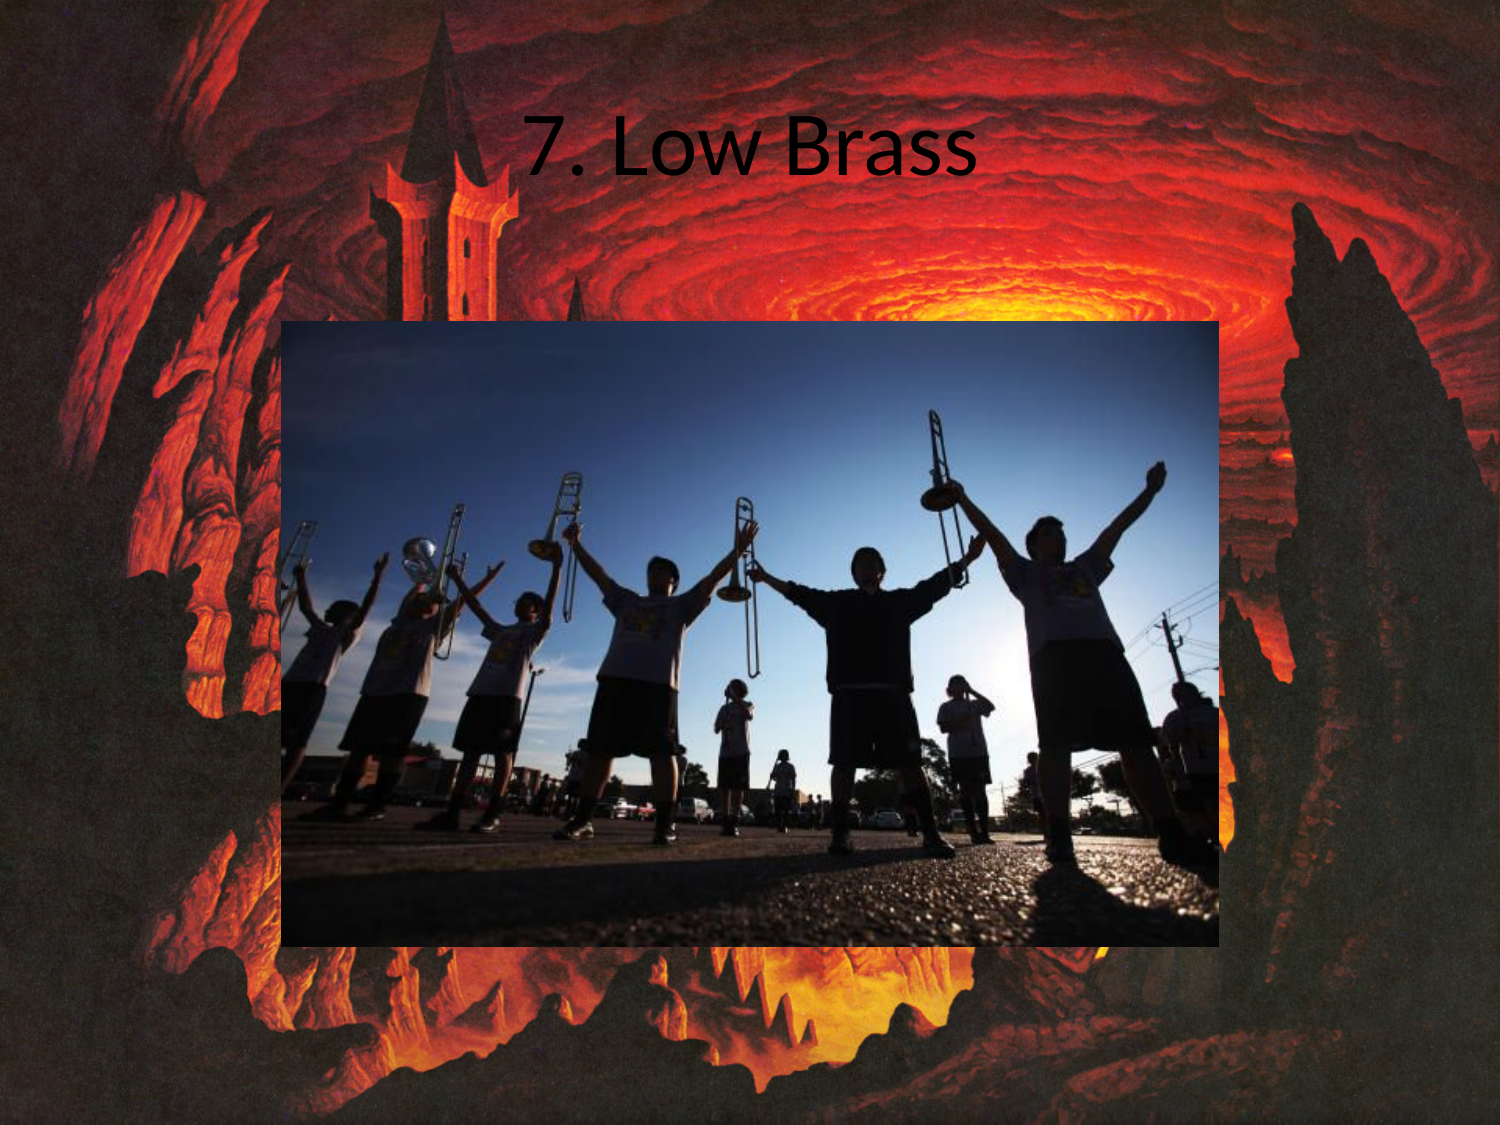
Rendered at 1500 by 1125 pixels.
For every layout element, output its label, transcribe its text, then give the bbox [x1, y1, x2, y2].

picture [0, 0, 1500, 1125]
title 7. Low Brass [75, 45, 1425, 233]
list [281, 320, 1219, 947]
